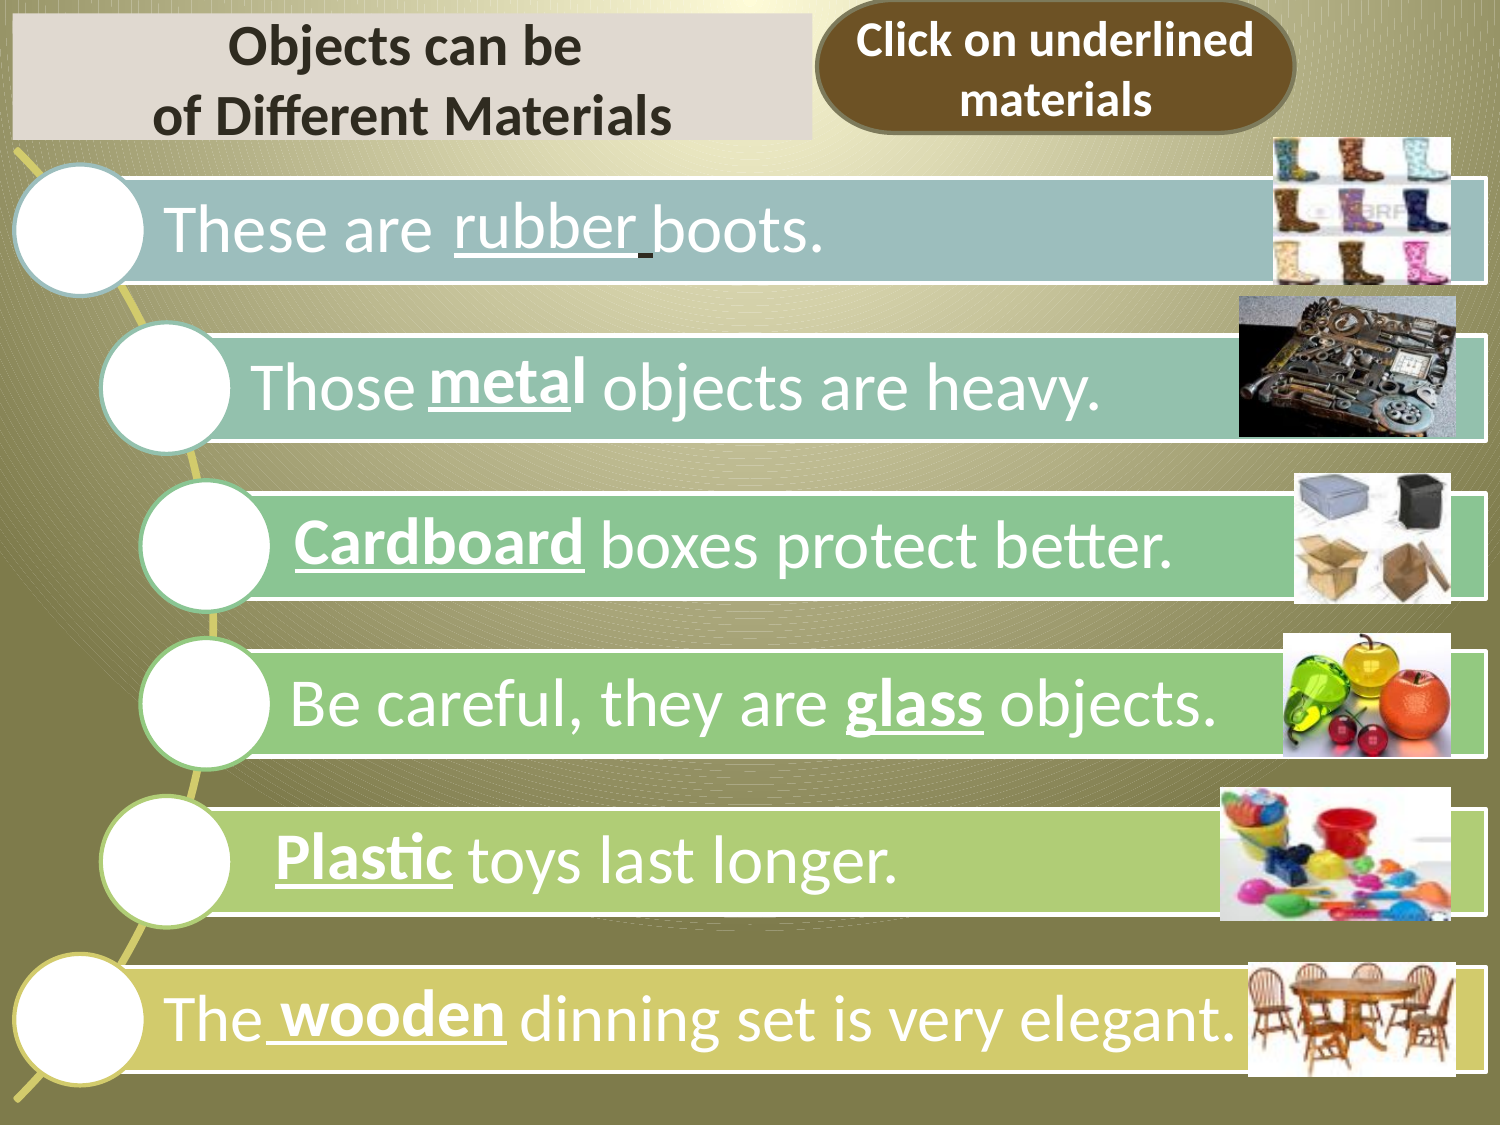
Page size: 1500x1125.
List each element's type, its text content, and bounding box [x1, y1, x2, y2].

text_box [0, 124, 1500, 1125]
picture [1283, 633, 1452, 757]
picture [1248, 962, 1456, 1077]
picture [1239, 296, 1456, 438]
picture [1294, 473, 1452, 604]
picture [1219, 787, 1452, 921]
title Objects can be of Different Materials [12, 13, 813, 123]
text_box Click on underlined materials [814, 0, 1297, 123]
picture [1273, 137, 1452, 286]
